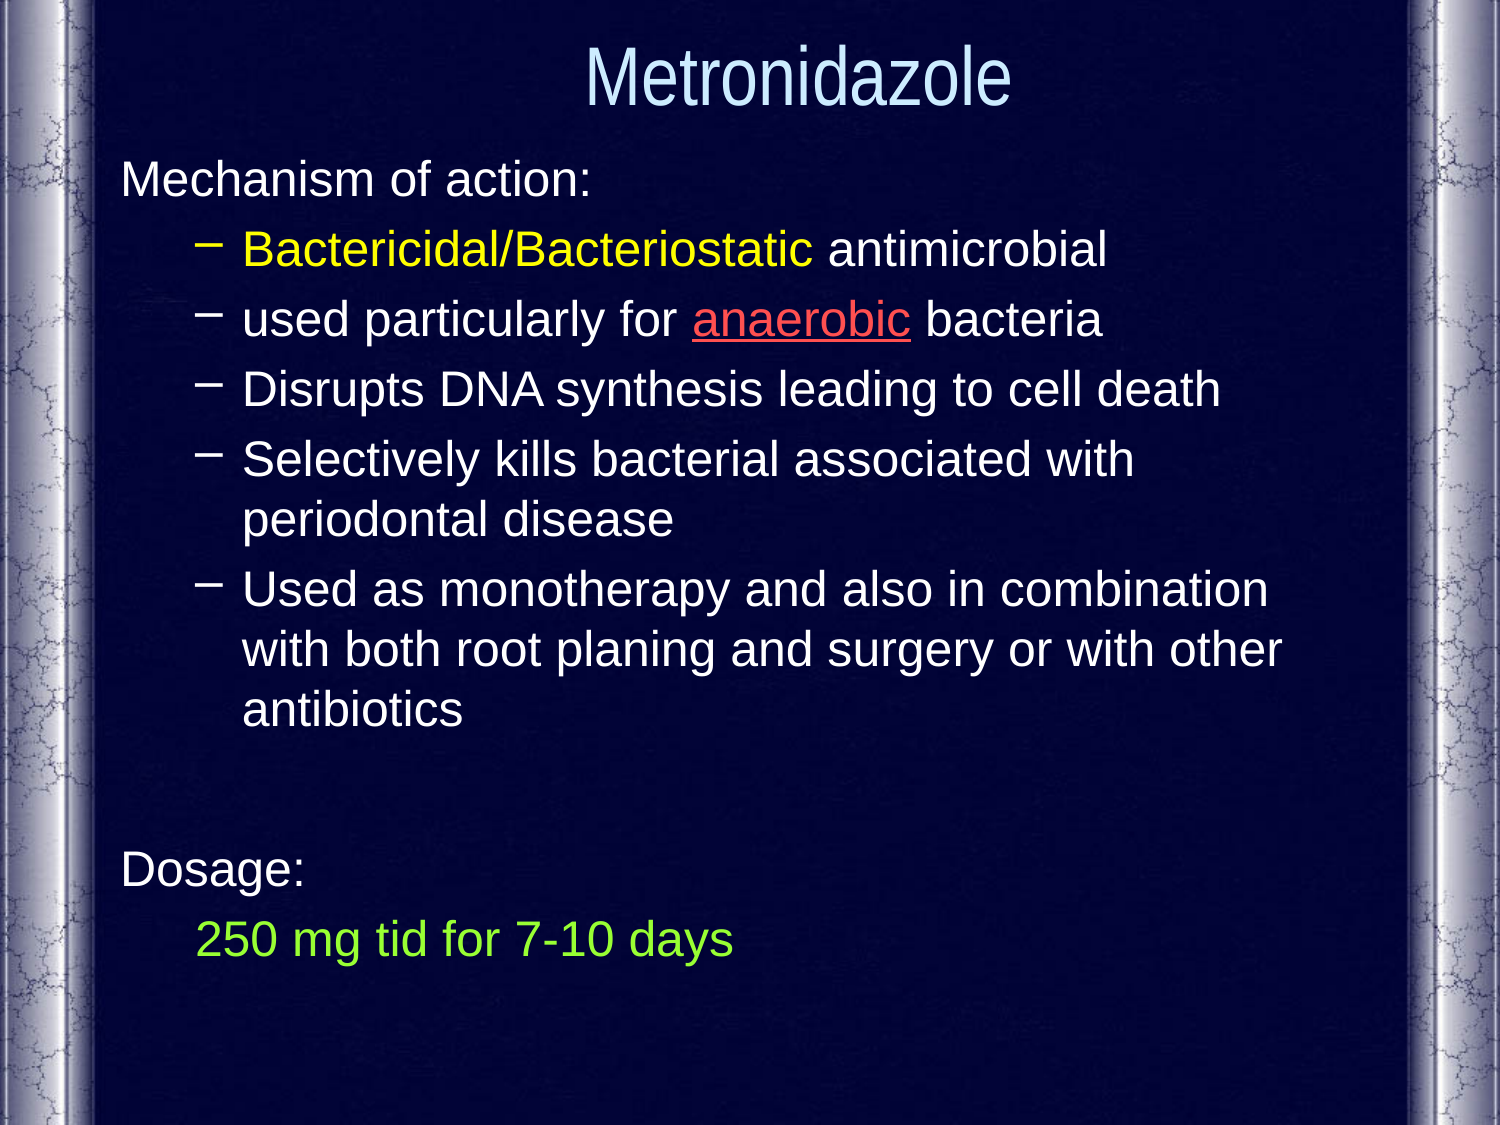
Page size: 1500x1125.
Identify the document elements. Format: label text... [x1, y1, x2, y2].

picture [0, 0, 1500, 1125]
list Mechanism of action: Bactericidal/Bacteriostatic antimicrobial used particularly for anaerobic bacteria Disrupts DNA synthesis leading to cell death Selectively kills bacterial associated with periodontal disease Used as monotherapy and also in combination with both root planing and surgery or with other antibiotics Dosage: 250 mg tid for 7-10 days [104, 138, 1380, 717]
title Metronidazole [356, 0, 1243, 138]
